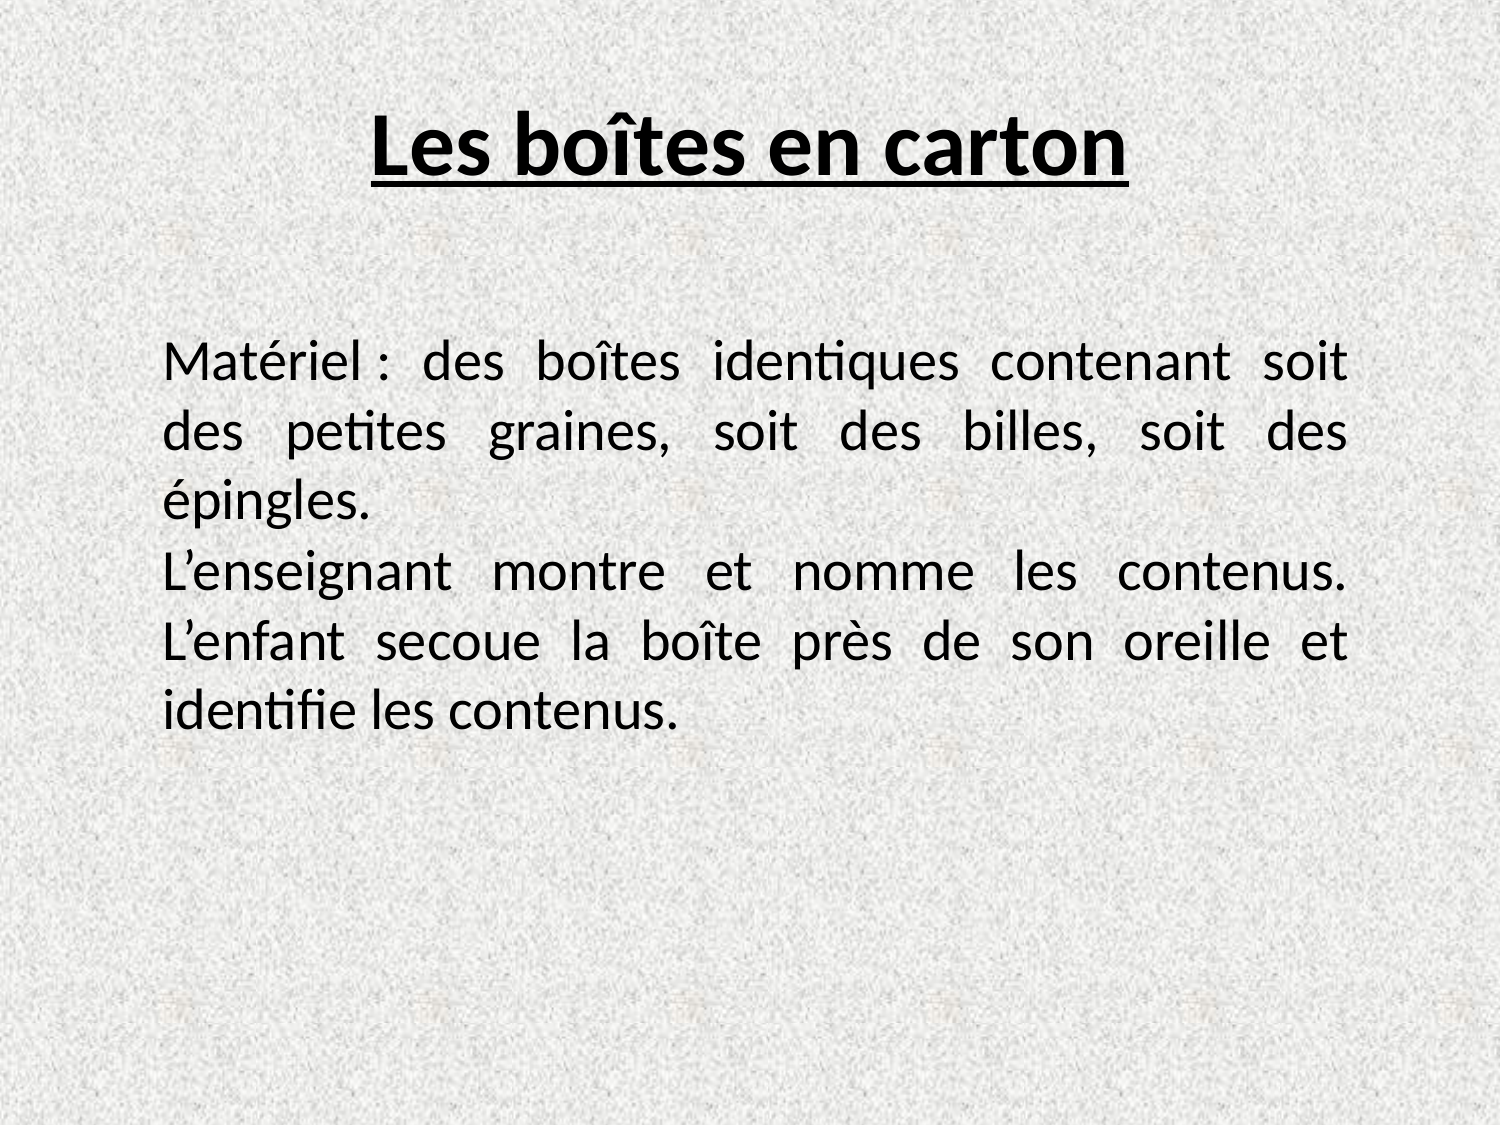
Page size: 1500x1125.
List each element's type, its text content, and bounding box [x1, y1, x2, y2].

title Les boîtes en carton [75, 45, 1425, 233]
picture [0, 0, 1500, 1125]
text_box Matériel : des boîtes identiques contenant soit des petites graines, soit des billes, soit des épingles. L’enseignant montre et nomme les contenus. L’enfant secoue la boîte près de son oreille et identifie les contenus. [147, 314, 1365, 749]
